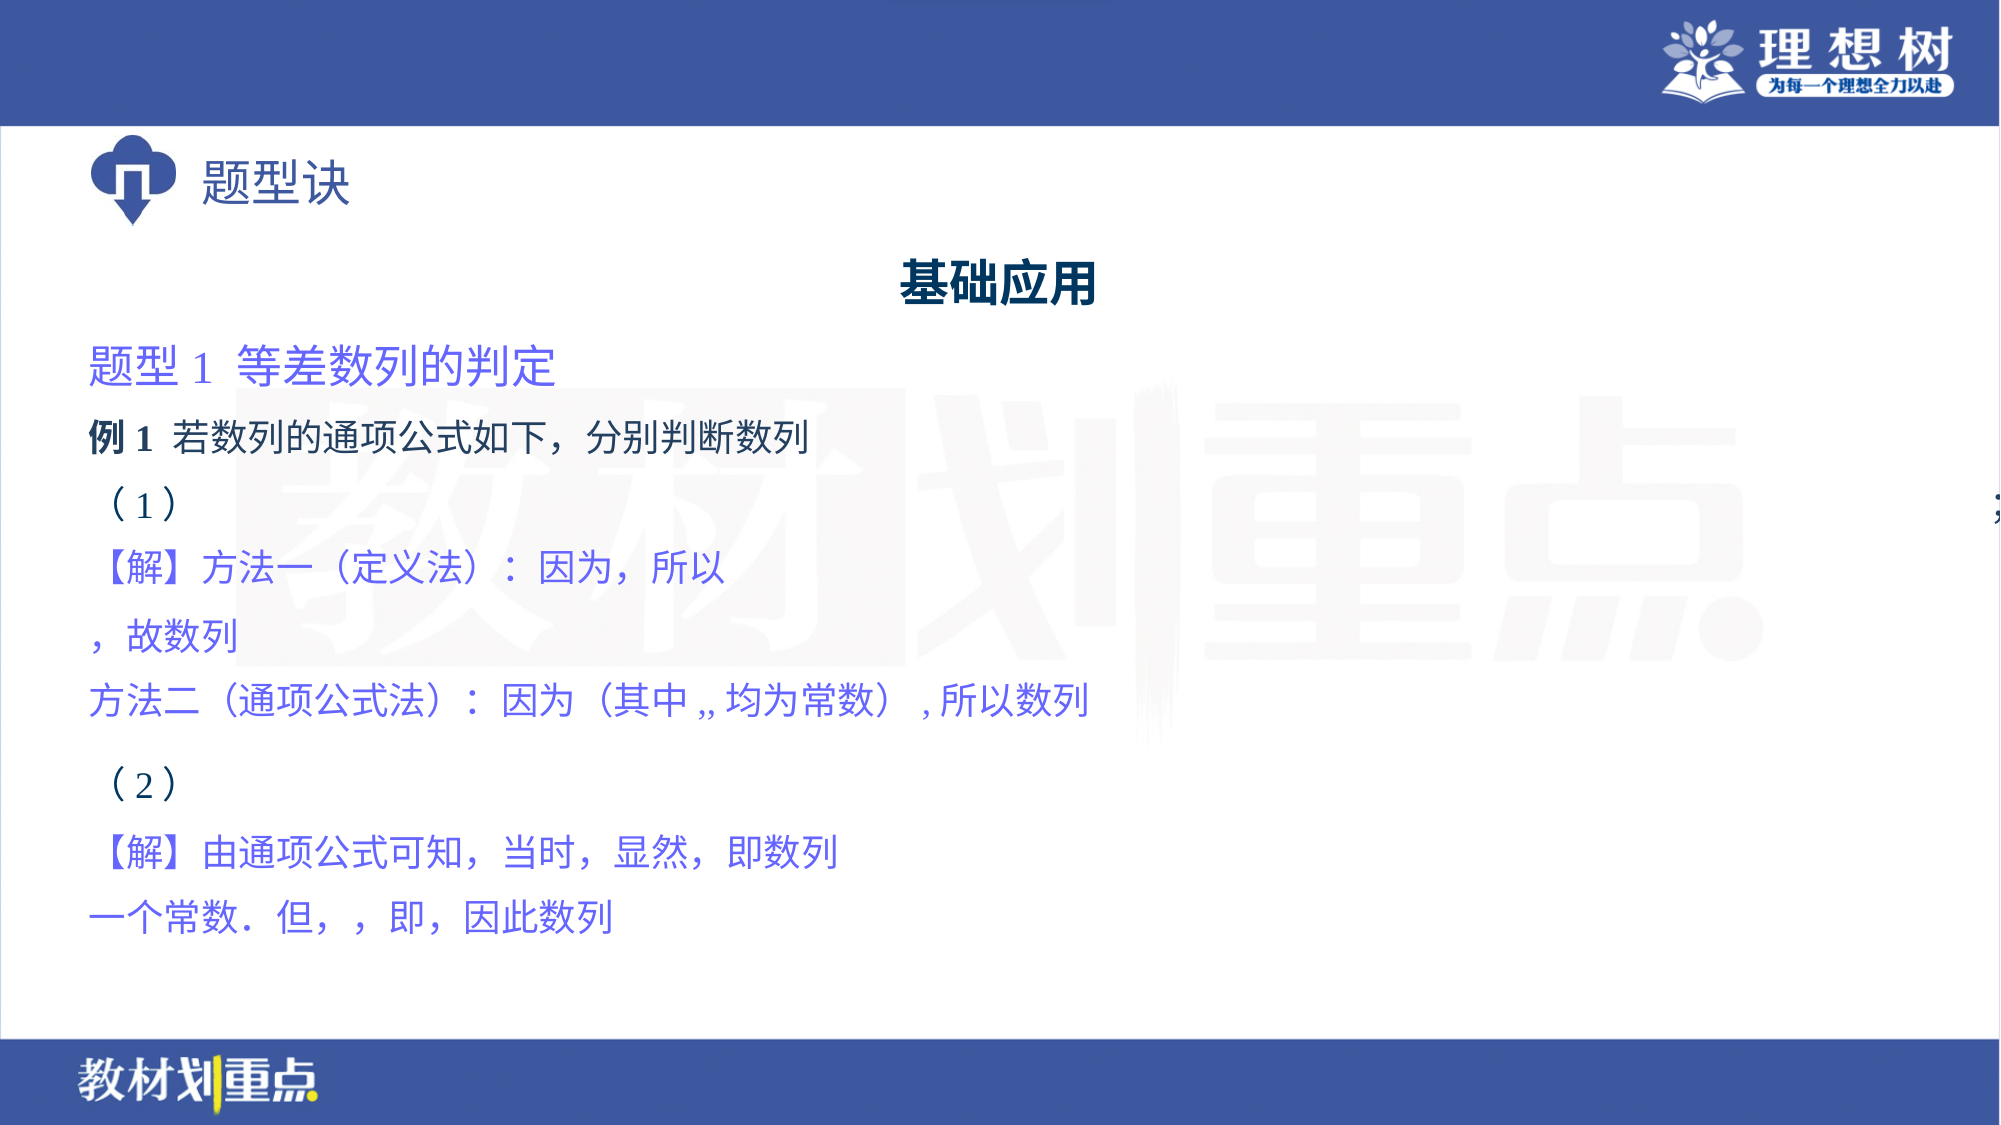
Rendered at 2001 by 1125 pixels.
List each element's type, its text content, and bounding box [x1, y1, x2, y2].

text_box 题型诀 [200, 138, 497, 224]
text_box 基础应用 [88, 224, 1911, 311]
text_box 题型1 等差数列的判定 [88, 311, 1911, 451]
picture [0, 0, 2000, 1125]
